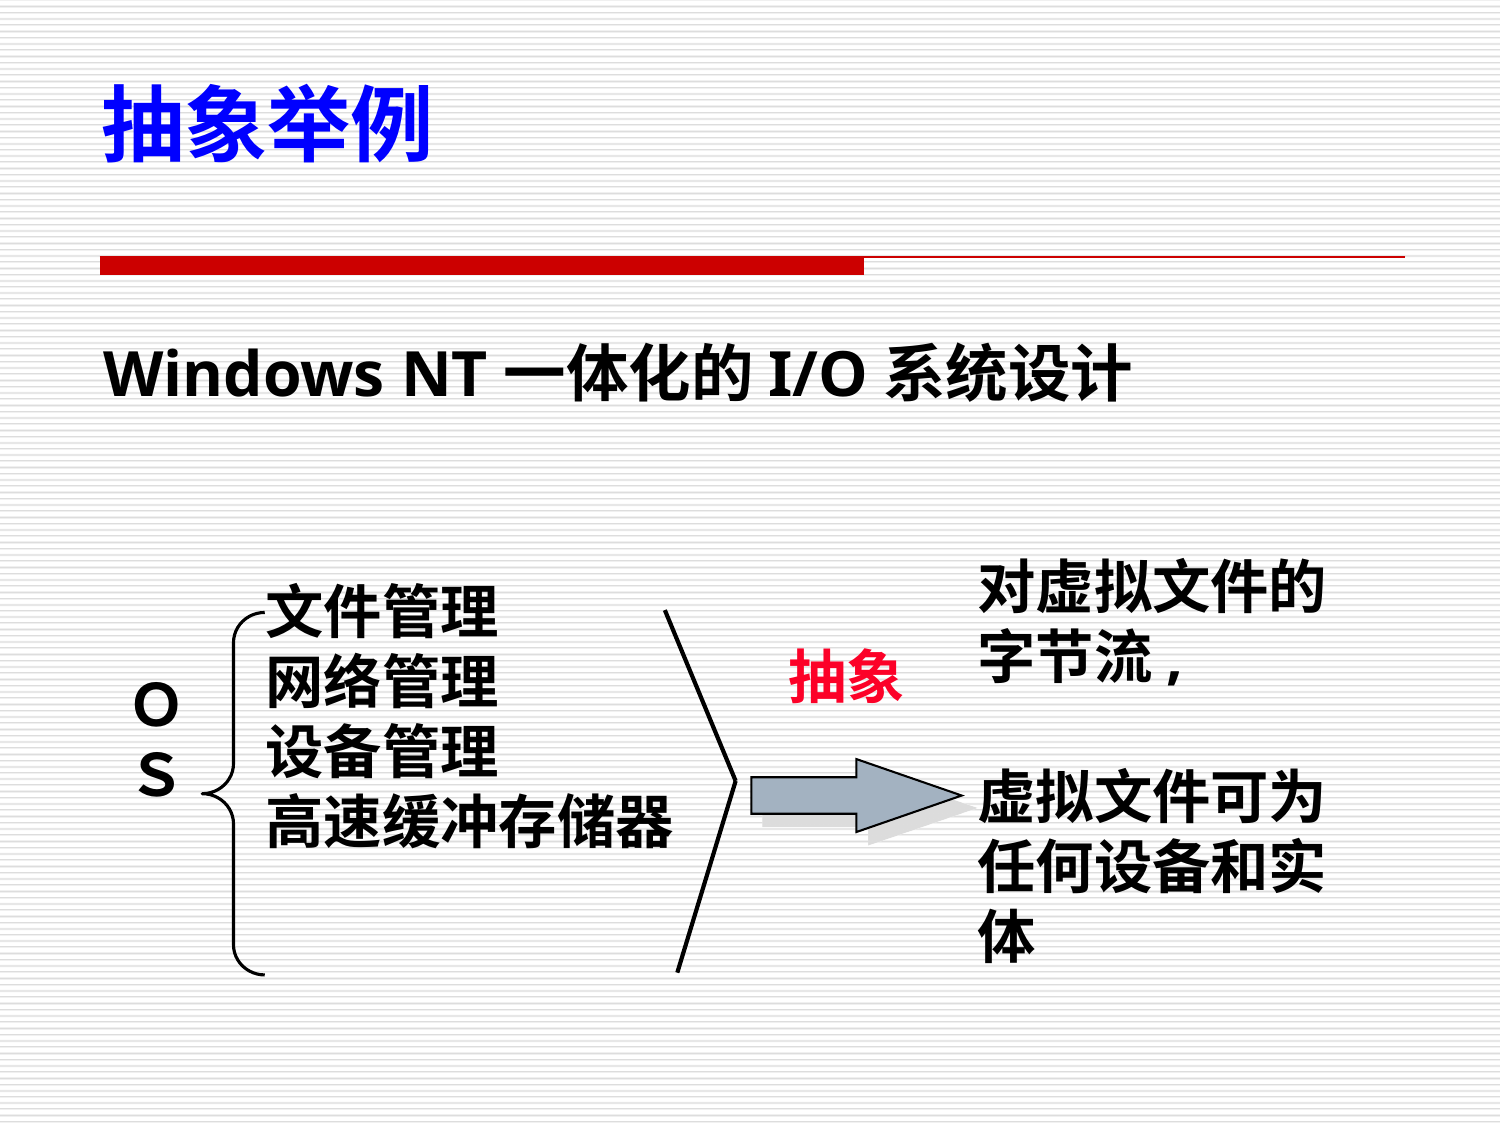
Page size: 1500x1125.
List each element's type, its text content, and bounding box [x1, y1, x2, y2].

text_box 文件管理 网络管理 设备管理 高速缓冲存储器 [251, 568, 689, 863]
text_box Ｏ Ｓ [112, 660, 233, 816]
text_box [751, 759, 962, 833]
text_box 对虚拟文件的字节流, 虚拟文件可为任何设备和实体 [962, 543, 1385, 978]
picture [0, 0, 1500, 1125]
text_box 抽象 [773, 633, 926, 718]
text_box Windows NT一体化的I/O系统设计 [88, 326, 1364, 1002]
text_box [202, 612, 265, 975]
text_box 抽象举例 [90, 67, 445, 177]
